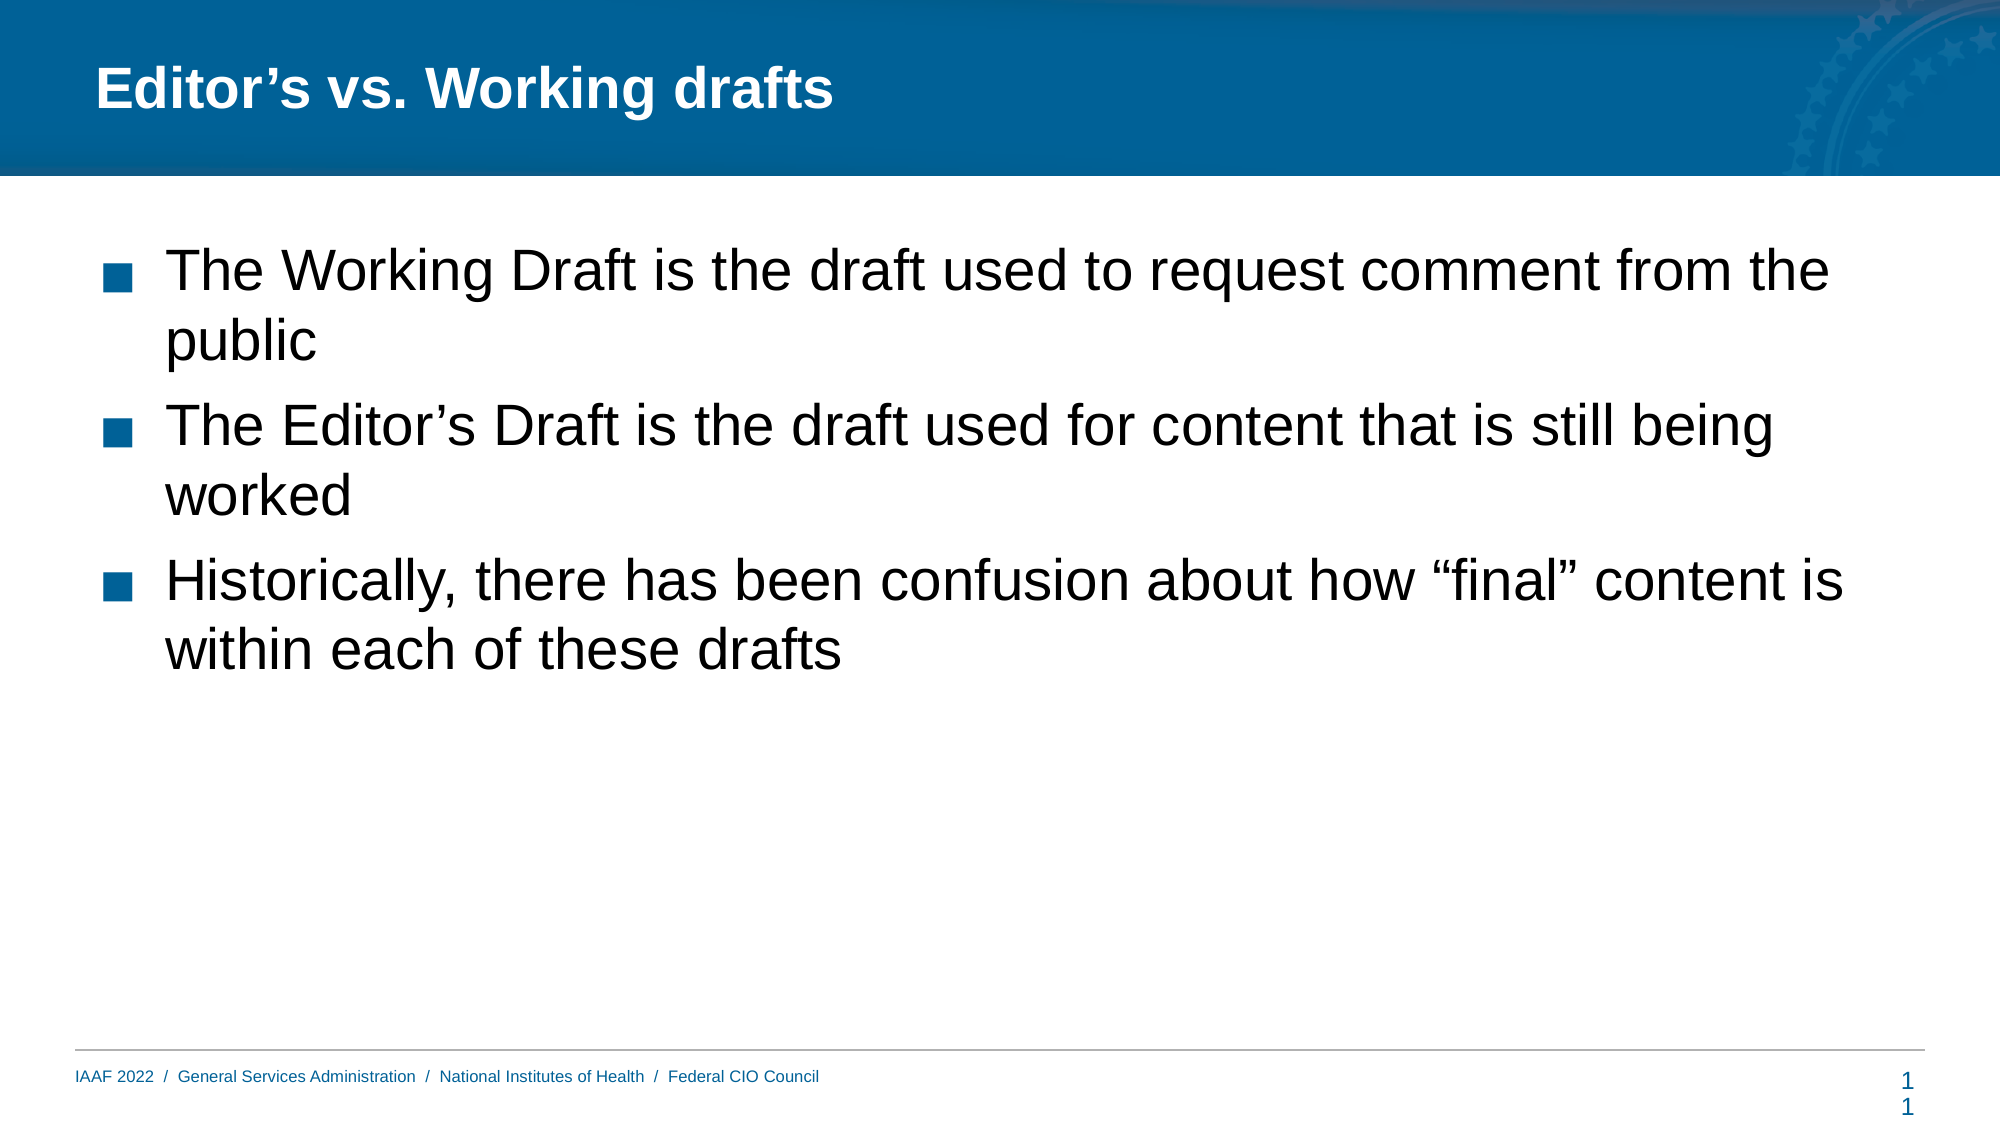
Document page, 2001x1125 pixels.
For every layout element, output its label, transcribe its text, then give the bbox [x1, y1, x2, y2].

slide_number 11 [1880, 1065, 1925, 1095]
list The Working Draft is the draft used to request comment from the public The Editor’s Draft is the draft used for content that is still being worked Historically, there has been confusion about how “final” content is within each of these drafts [75, 224, 1925, 1035]
picture [0, 168, 666, 176]
title Editor’s vs. Working drafts [75, 52, 1800, 128]
picture [0, 0, 2000, 176]
